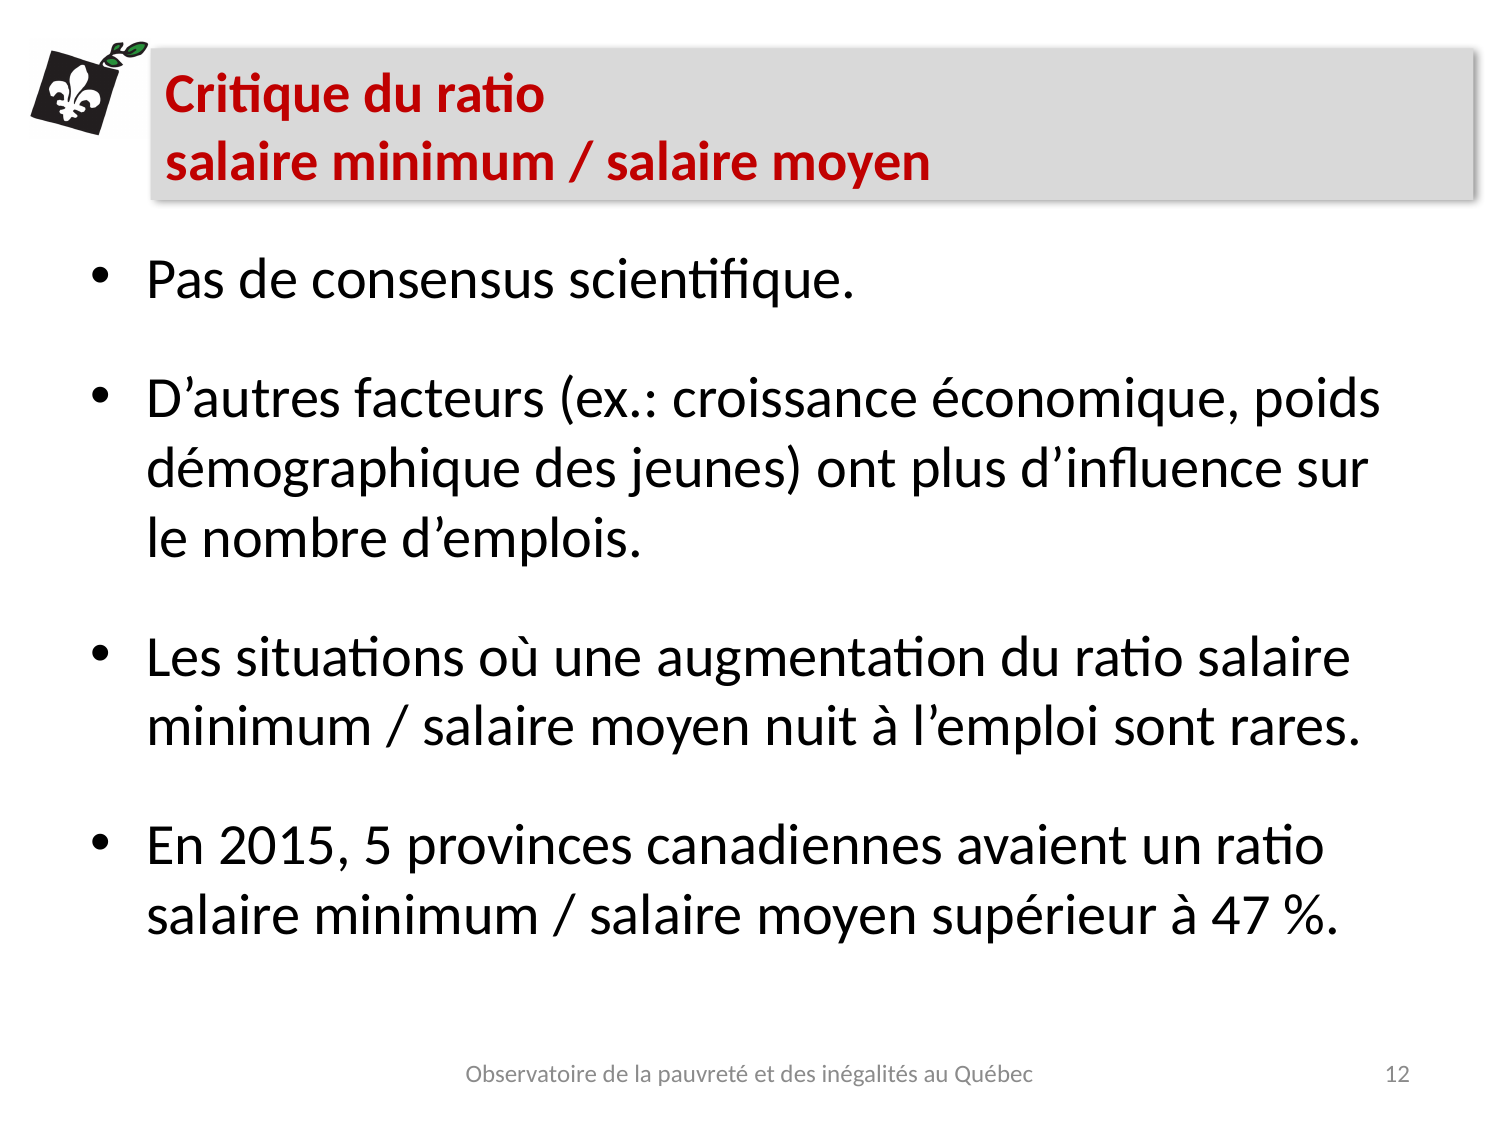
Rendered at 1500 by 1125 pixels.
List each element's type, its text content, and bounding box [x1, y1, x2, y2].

picture [28, 38, 151, 139]
text_box Critique du ratio salaire minimum / salaire moyen [150, 48, 1474, 200]
list Pas de consensus scientifique. D’autres facteurs (ex.: croissance économique, poids démographique des jeunes) ont plus d’influence sur le nombre d’emplois. Les situations où une augmentation du ratio salaire minimum / salaire moyen nuit à l’emploi sont rares. En 2015, 5 provinces canadiennes avaient un ratio salaire minimum / salaire moyen supérieur à 47 %. [75, 232, 1425, 1042]
footer Observatoire de la pauvreté et des inégalités au Québec [0, 1042, 1500, 1103]
